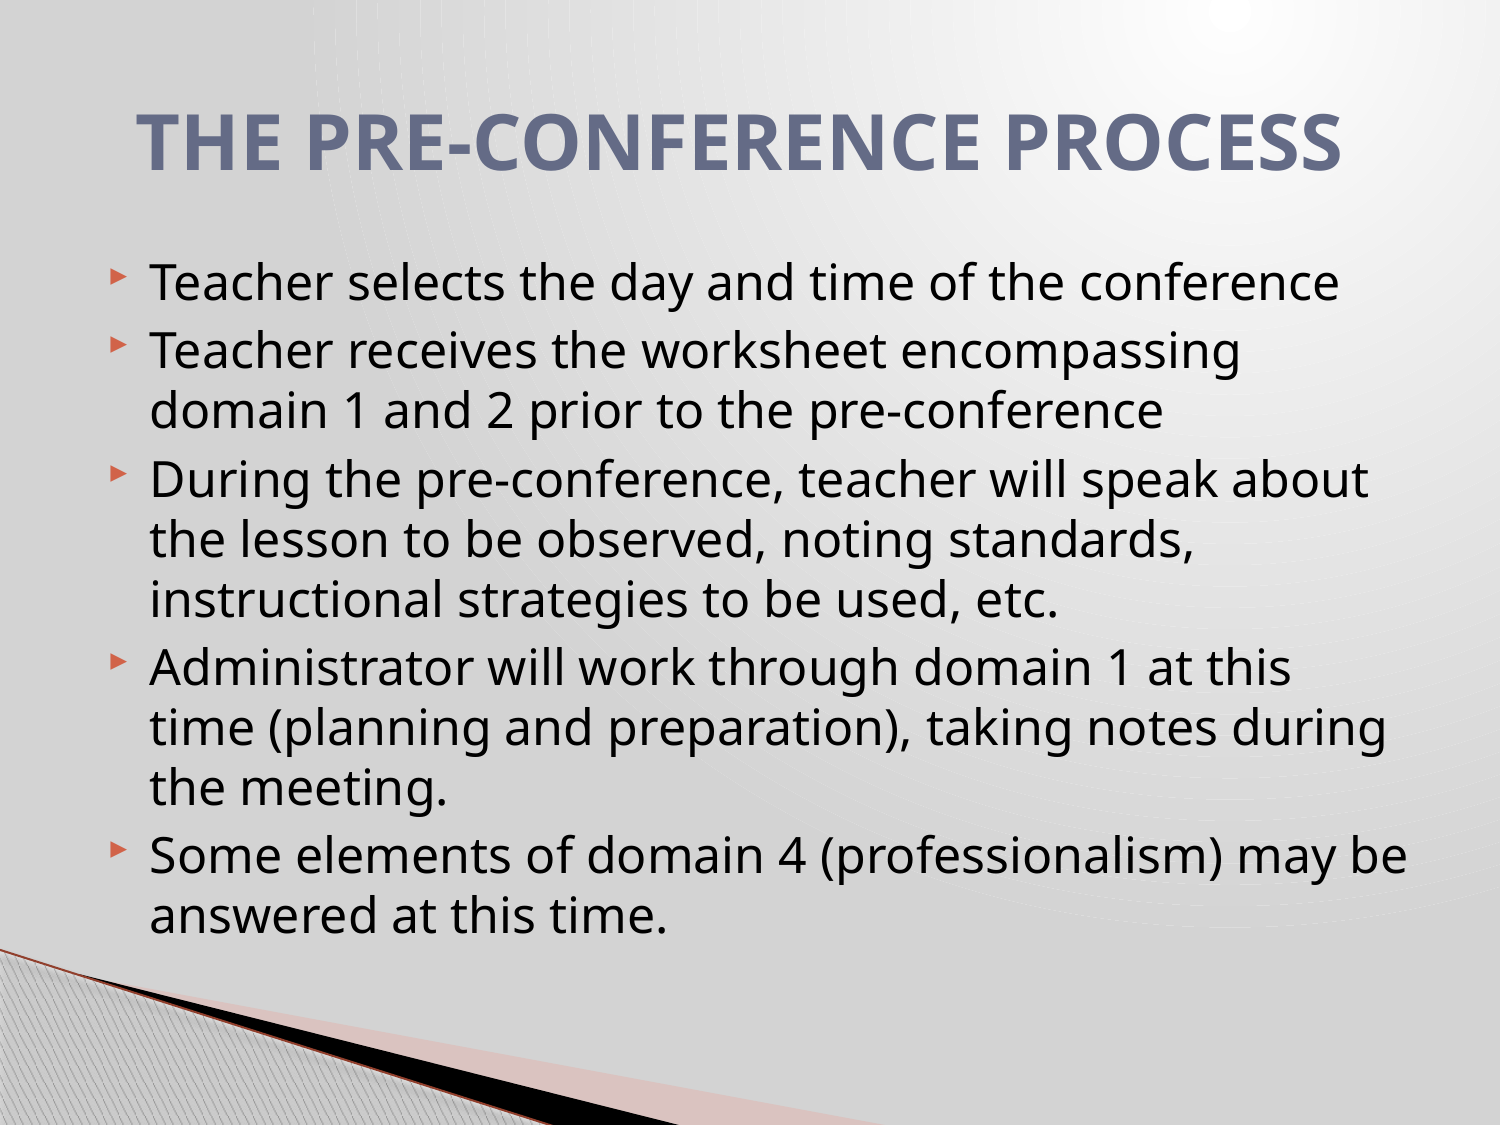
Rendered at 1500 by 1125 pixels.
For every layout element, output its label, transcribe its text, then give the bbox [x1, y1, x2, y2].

title THE PRE-CONFERENCE PROCESS [75, 45, 1425, 233]
list Teacher selects the day and time of the conference Teacher receives the worksheet encompassing domain 1 and 2 prior to the pre-conference During the pre-conference, teacher will speak about the lesson to be observed, noting standards, instructional strategies to be used, etc. Administrator will work through domain 1 at this time (planning and preparation), taking notes during the meeting. Some elements of domain 4 (professionalism) may be answered at this time. [75, 243, 1425, 986]
